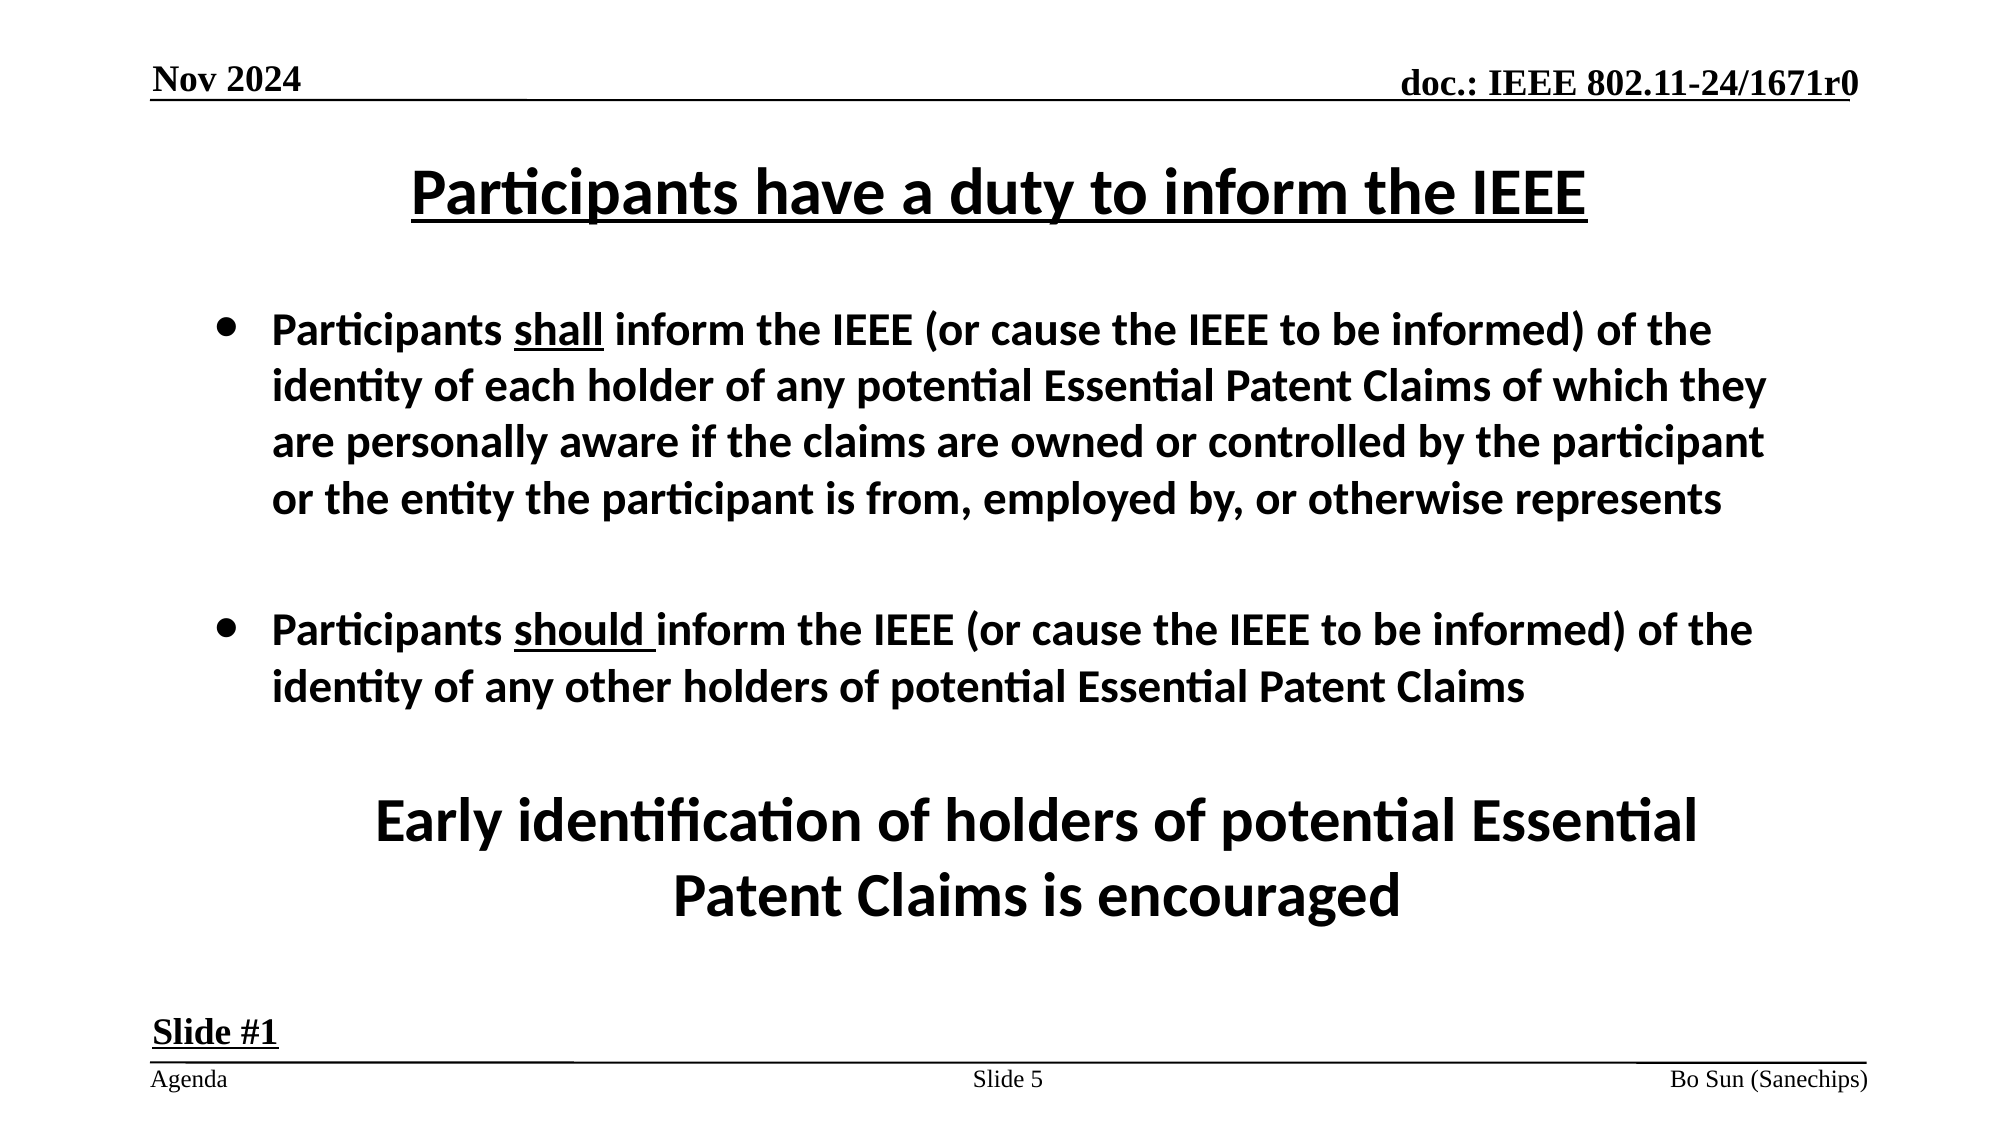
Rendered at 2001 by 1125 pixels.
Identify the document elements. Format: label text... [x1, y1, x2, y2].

text_box Participants shall inform the IEEE (or cause the IEEE to be informed) of the identity of each holder of any potential Essential Patent Claims of which they are personally aware if the claims are owned or controlled by the participant or the entity the participant is from, employed by, or otherwise represents Participants should inform the IEEE (or cause the IEEE to be informed) of the identity of any other holders of potential Essential Patent Claims Early identification of holders of potential Essential Patent Claims is encouraged [200, 290, 1800, 966]
slide_number Slide [949, 1061, 1067, 1123]
text_box Participants have a duty to inform the IEEE [362, 100, 1638, 276]
text_box Slide #1 [137, 999, 294, 1060]
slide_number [152, 54, 563, 100]
footer Bo Sun (Sanechips) [1171, 1061, 1869, 1093]
